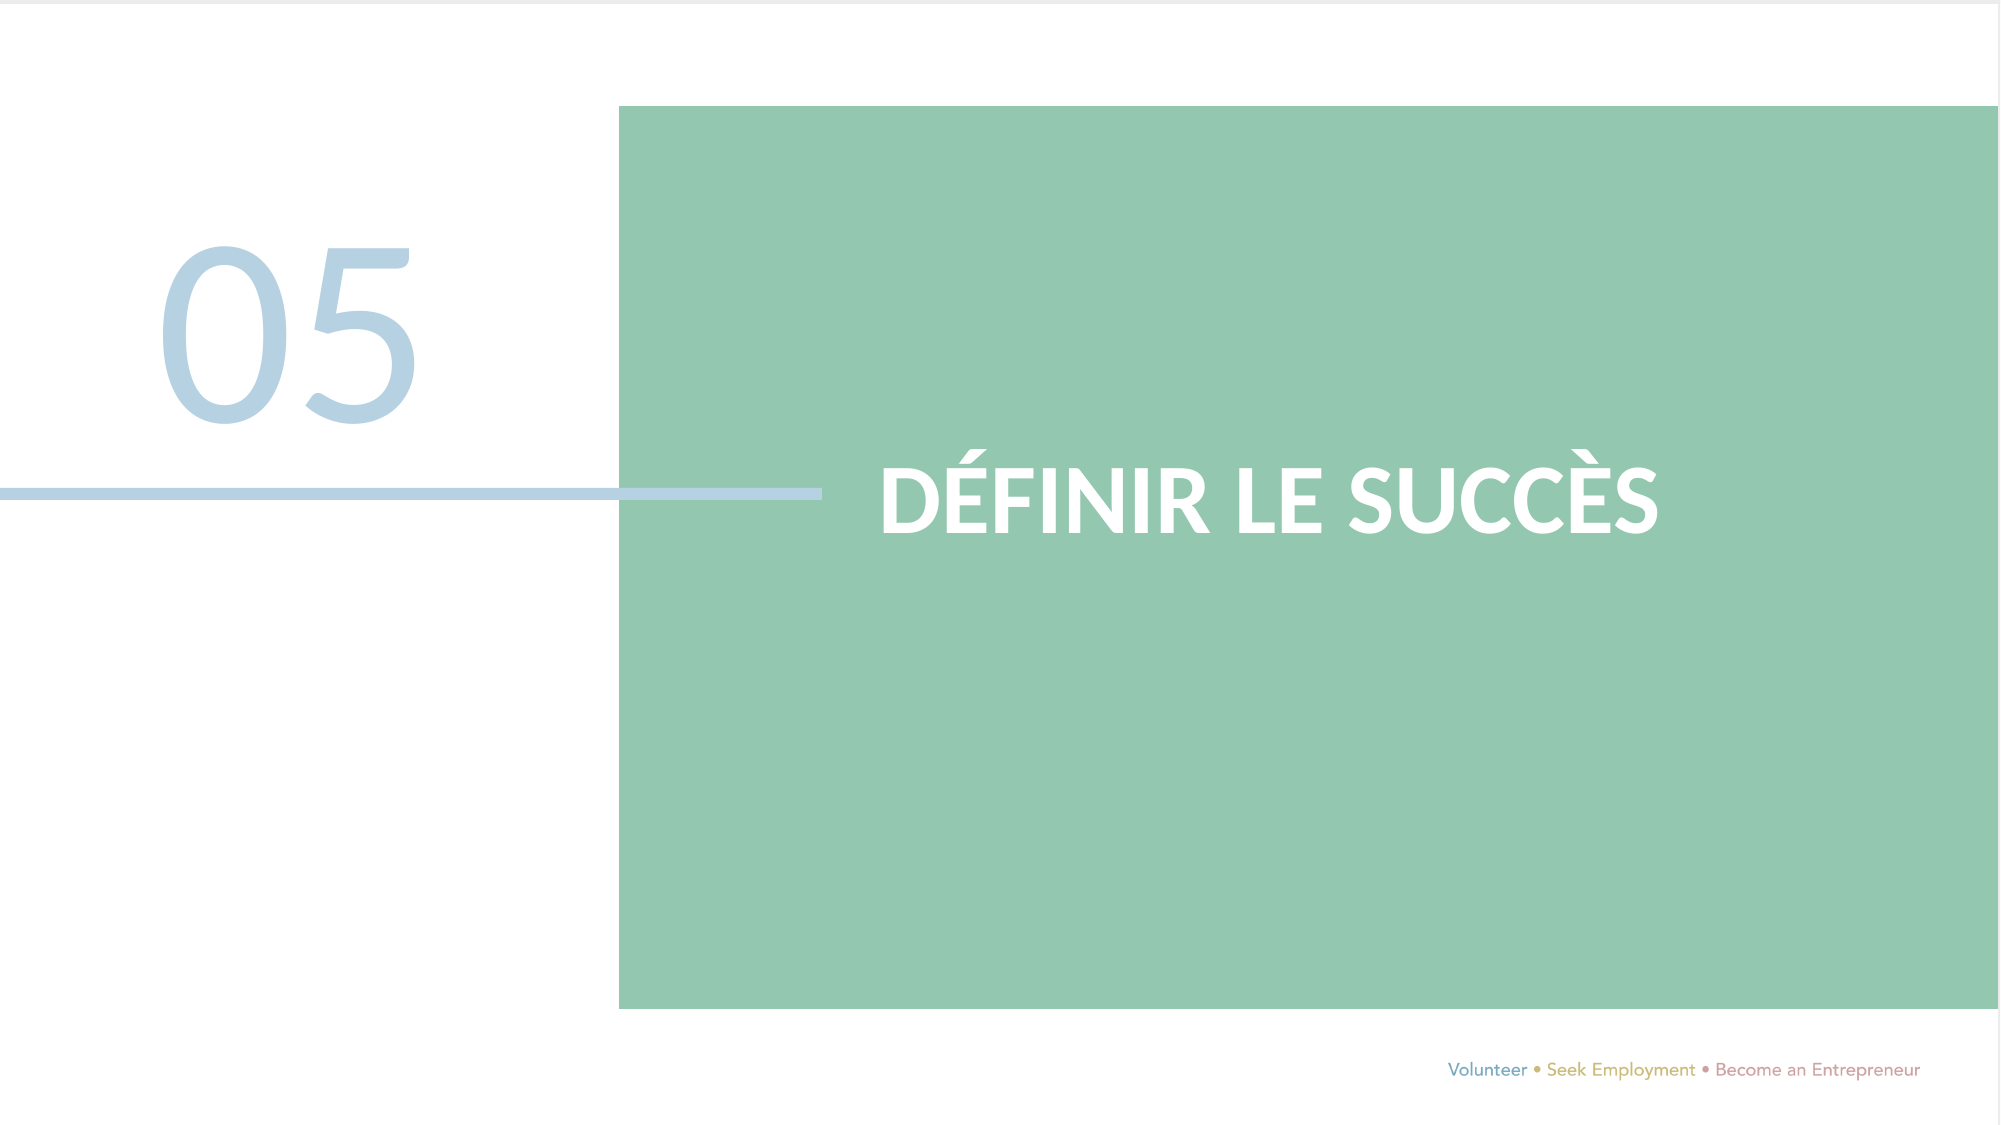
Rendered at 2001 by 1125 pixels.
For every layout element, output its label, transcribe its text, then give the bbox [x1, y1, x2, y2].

picture [1418, 1046, 1971, 1103]
list 05 [141, 180, 481, 277]
list DÉFINIR LE SUCCÈS [864, 446, 1928, 816]
